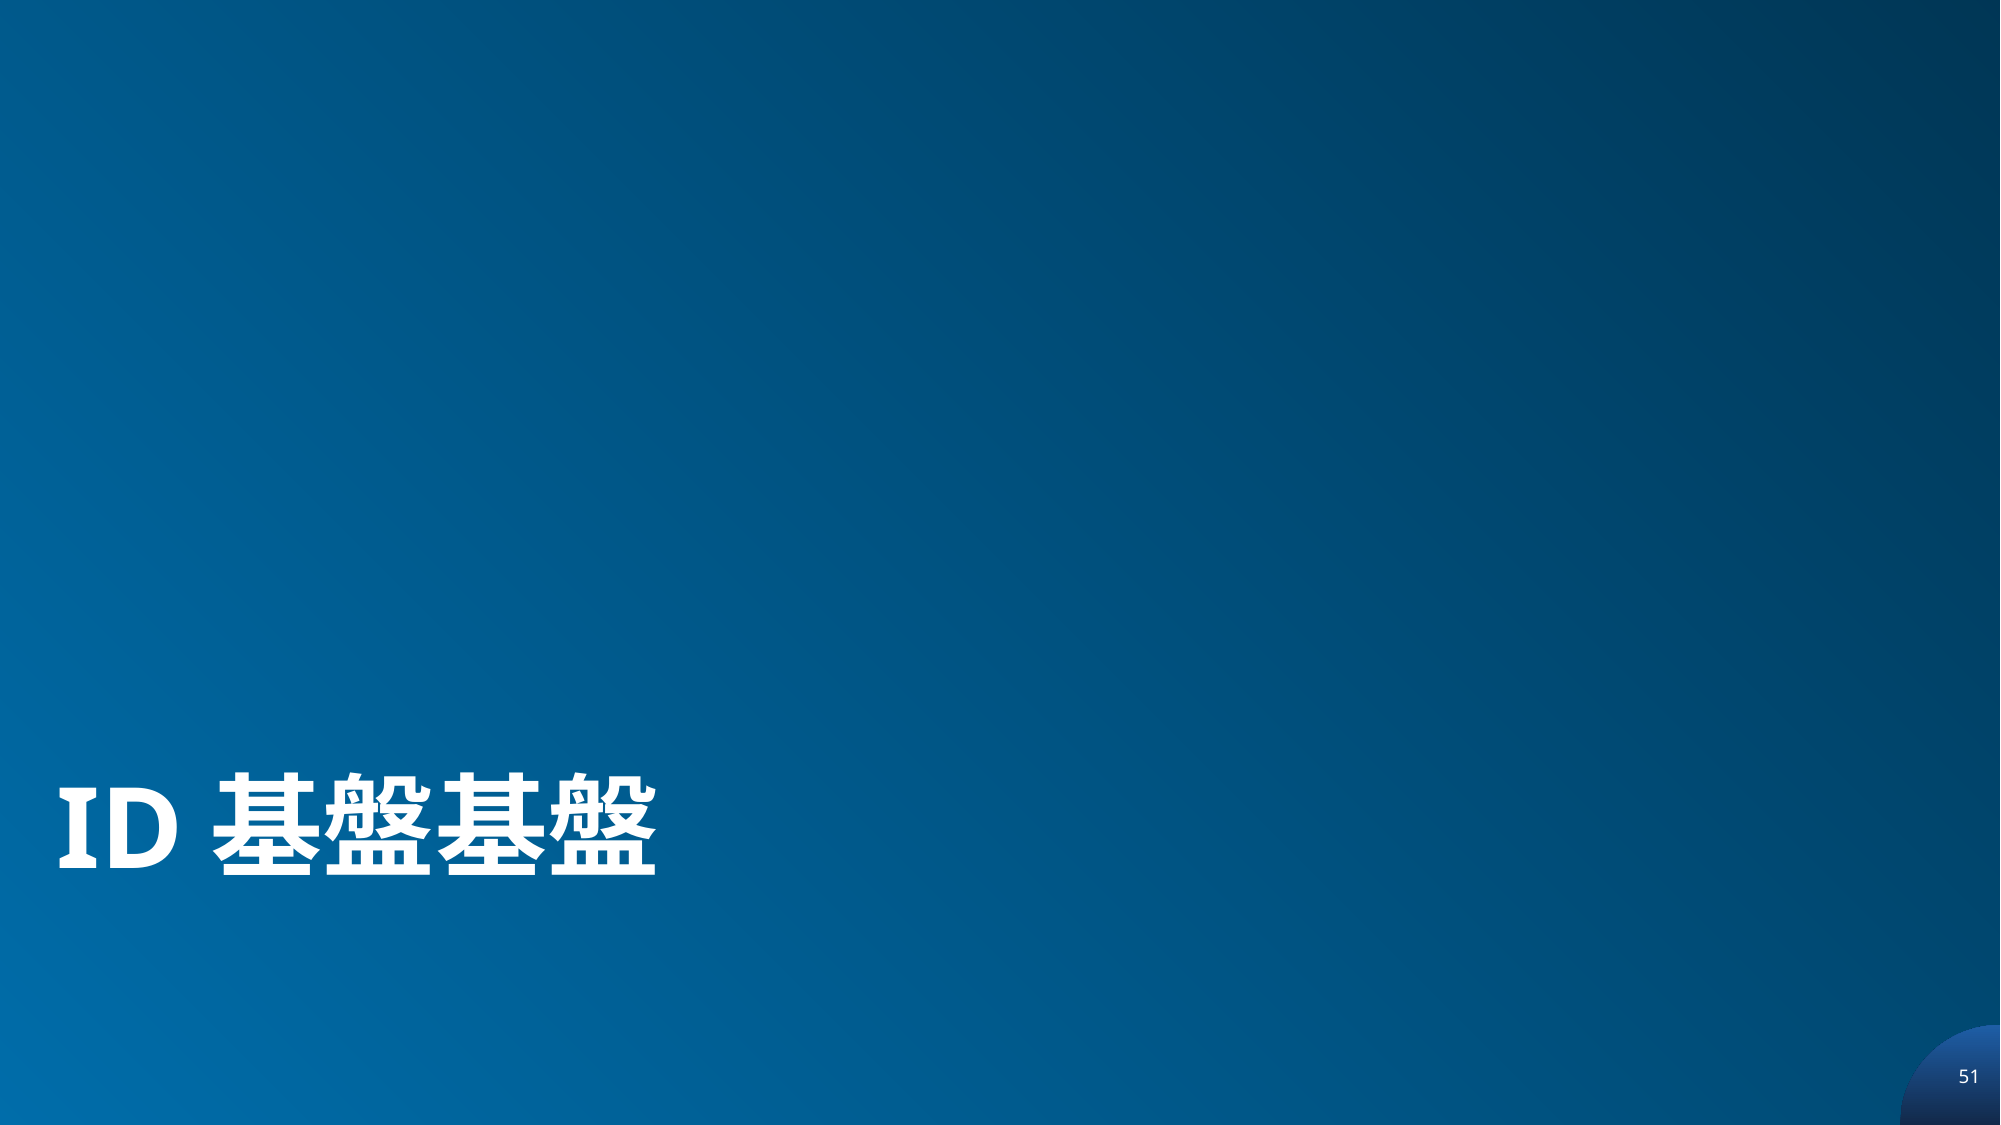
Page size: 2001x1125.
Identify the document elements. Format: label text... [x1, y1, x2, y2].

title ID基盤基盤 [56, 627, 1944, 892]
